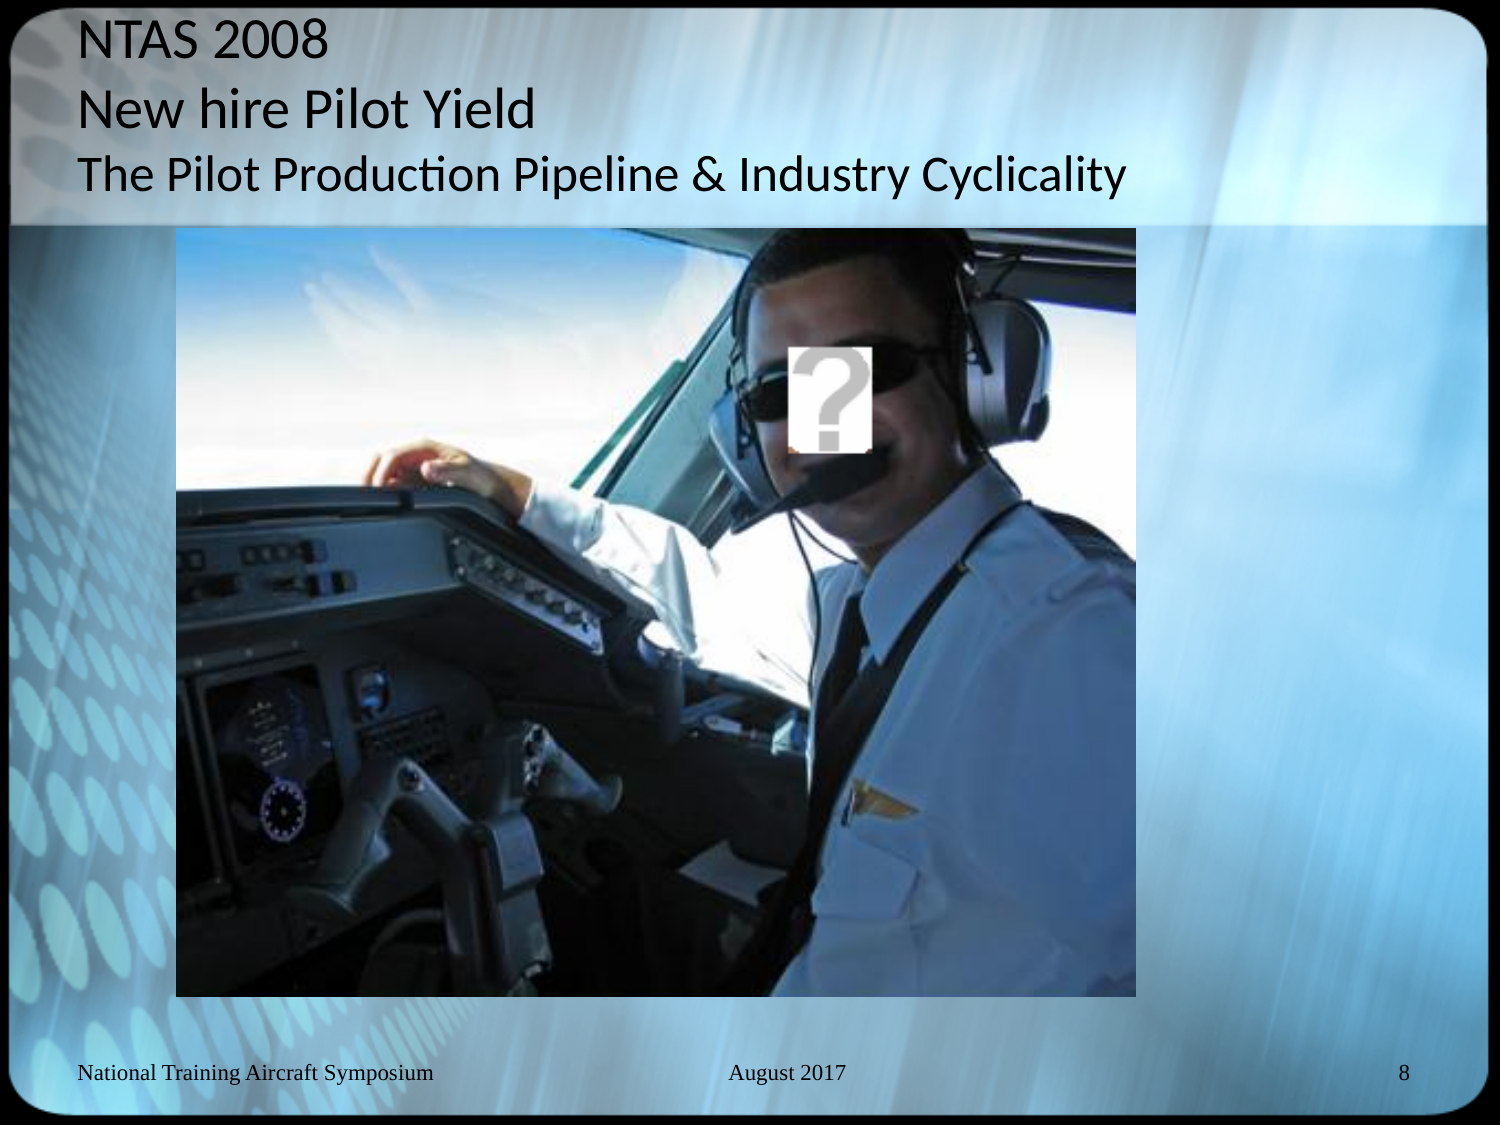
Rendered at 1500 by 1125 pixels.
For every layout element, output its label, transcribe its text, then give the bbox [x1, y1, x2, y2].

picture [0, 0, 1500, 1125]
footer August 2017 [549, 1049, 1026, 1125]
slide_number 8 [1074, 1049, 1426, 1101]
slide_number National Training Aircraft Symposium [62, 1049, 501, 1101]
text_box NTAS 2008 New hire Pilot Yield The Pilot Production Pipeline & Industry Cyclicality [77, 51, 1236, 202]
